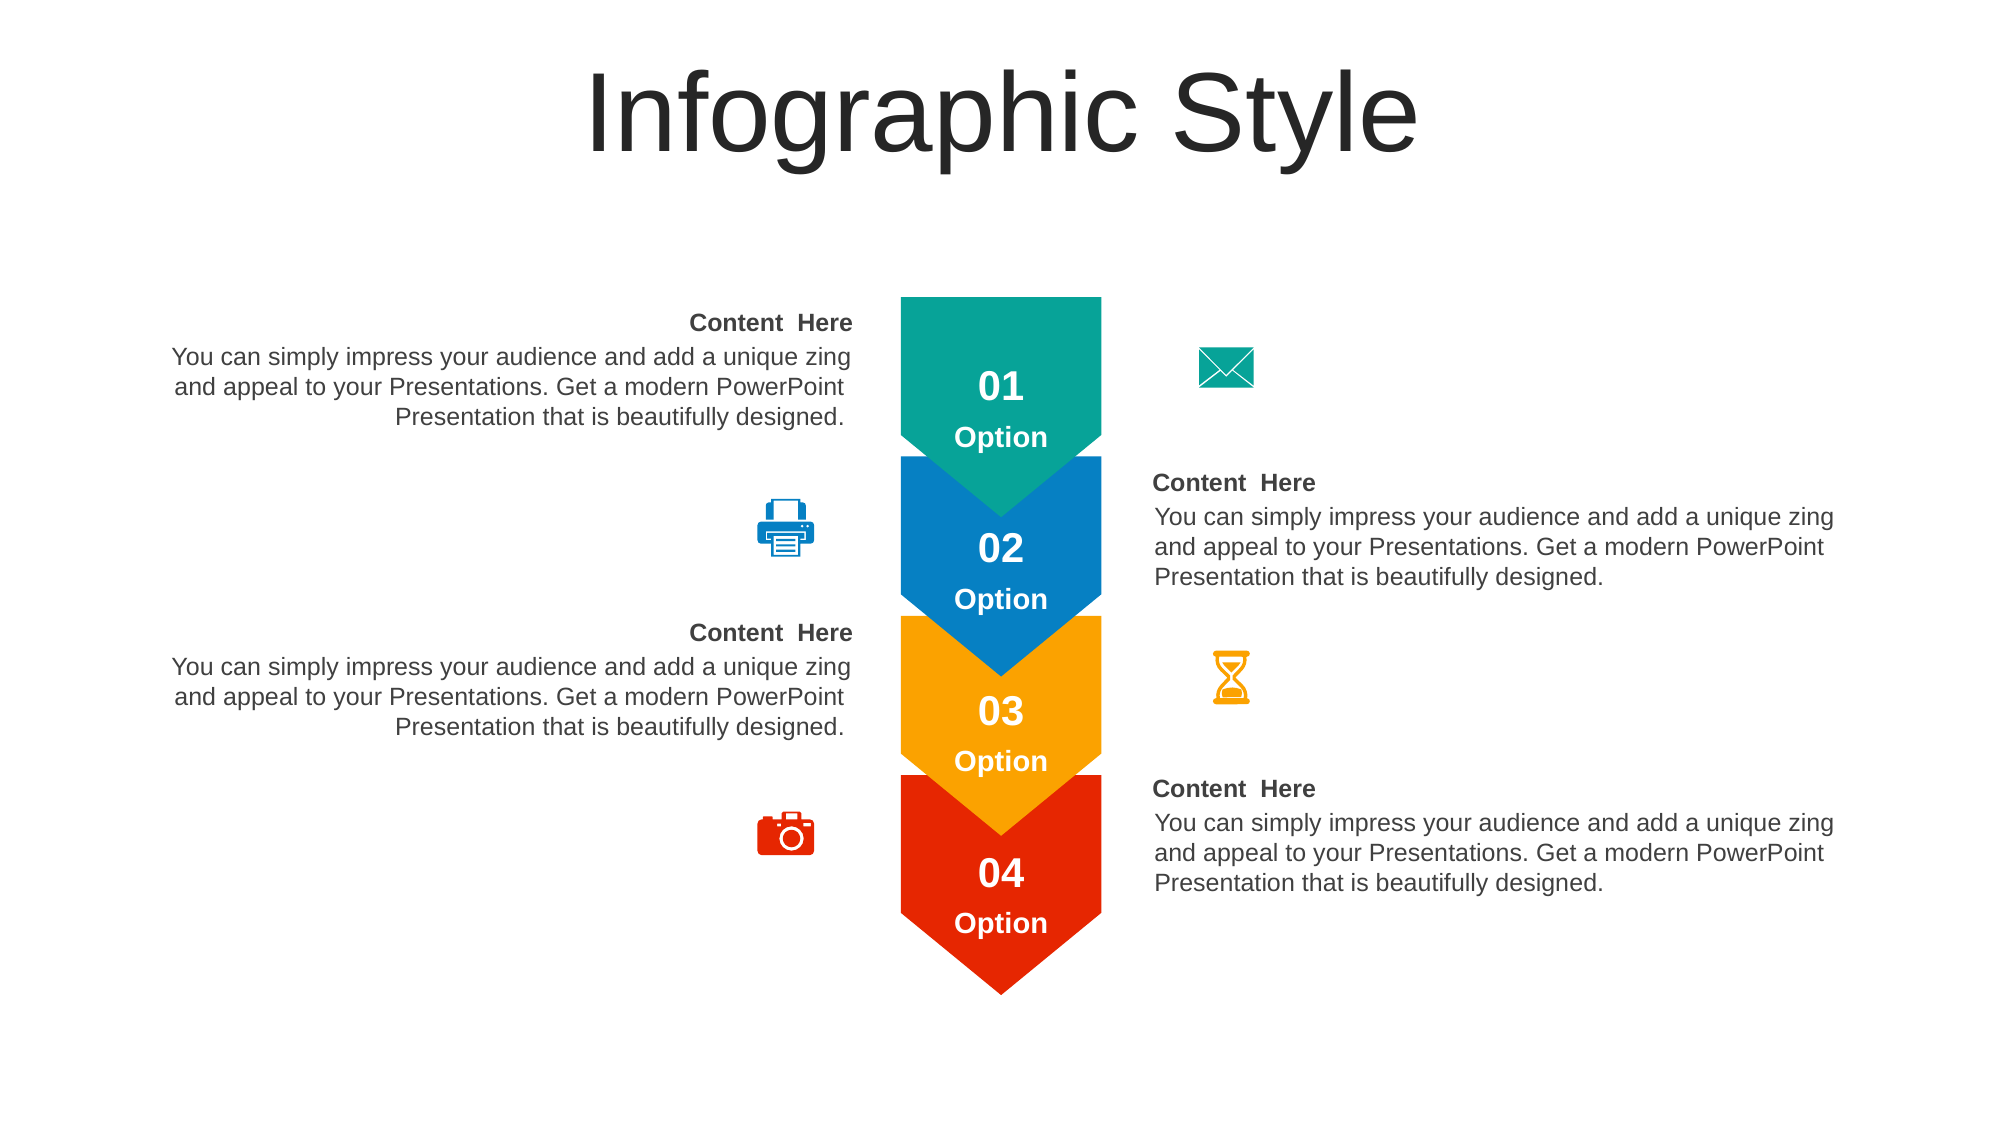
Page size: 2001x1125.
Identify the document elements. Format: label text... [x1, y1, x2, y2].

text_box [919, 513, 1083, 624]
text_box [1137, 458, 1857, 600]
text_box [1211, 649, 1251, 706]
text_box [919, 351, 1083, 462]
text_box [900, 297, 1102, 996]
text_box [149, 298, 869, 440]
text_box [919, 675, 1083, 786]
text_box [1137, 764, 1857, 905]
text_box [1196, 346, 1257, 389]
text_box [756, 810, 816, 857]
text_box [919, 837, 1083, 948]
list Infographic Style [53, 55, 1952, 175]
text_box [756, 497, 816, 558]
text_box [149, 608, 869, 749]
